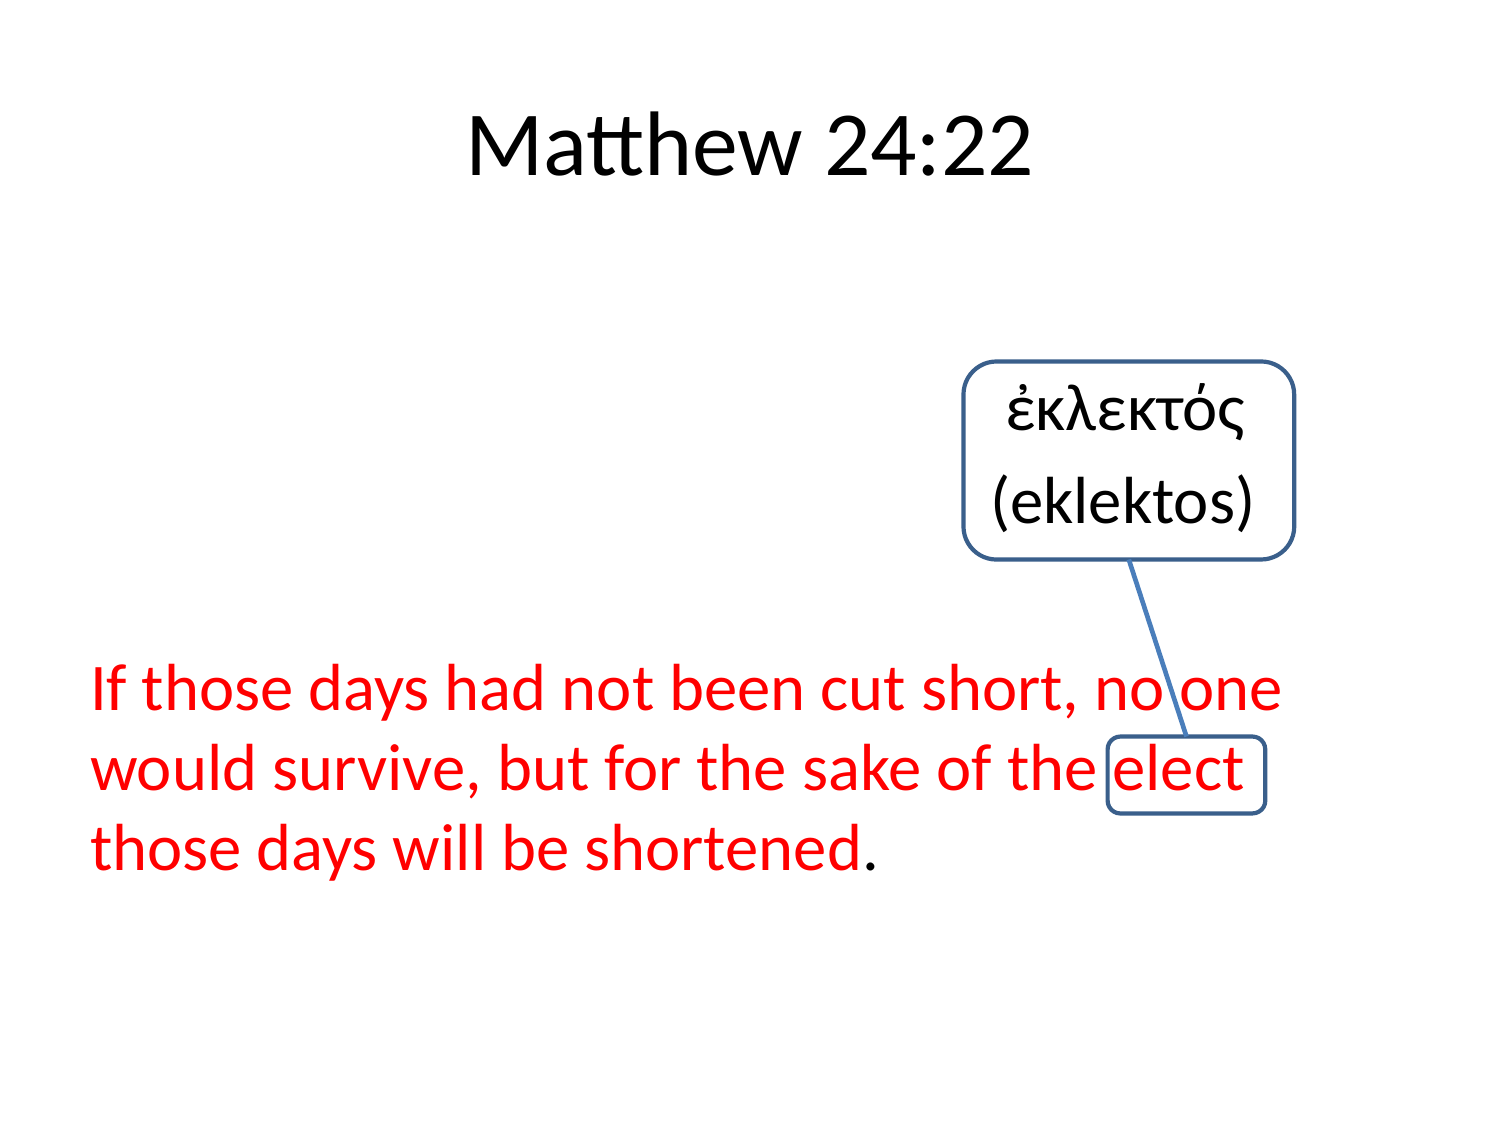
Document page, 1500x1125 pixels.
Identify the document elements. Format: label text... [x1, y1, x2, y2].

text_box [961, 359, 1297, 562]
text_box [1128, 559, 1187, 737]
text_box [1105, 734, 1268, 816]
list ἐκλεκτός (eklektos) If those days had not been cut short, no one would survive, but for the sake of the elect those days will be shortened. [75, 262, 1425, 1005]
title Matthew 24:22 [75, 45, 1425, 233]
